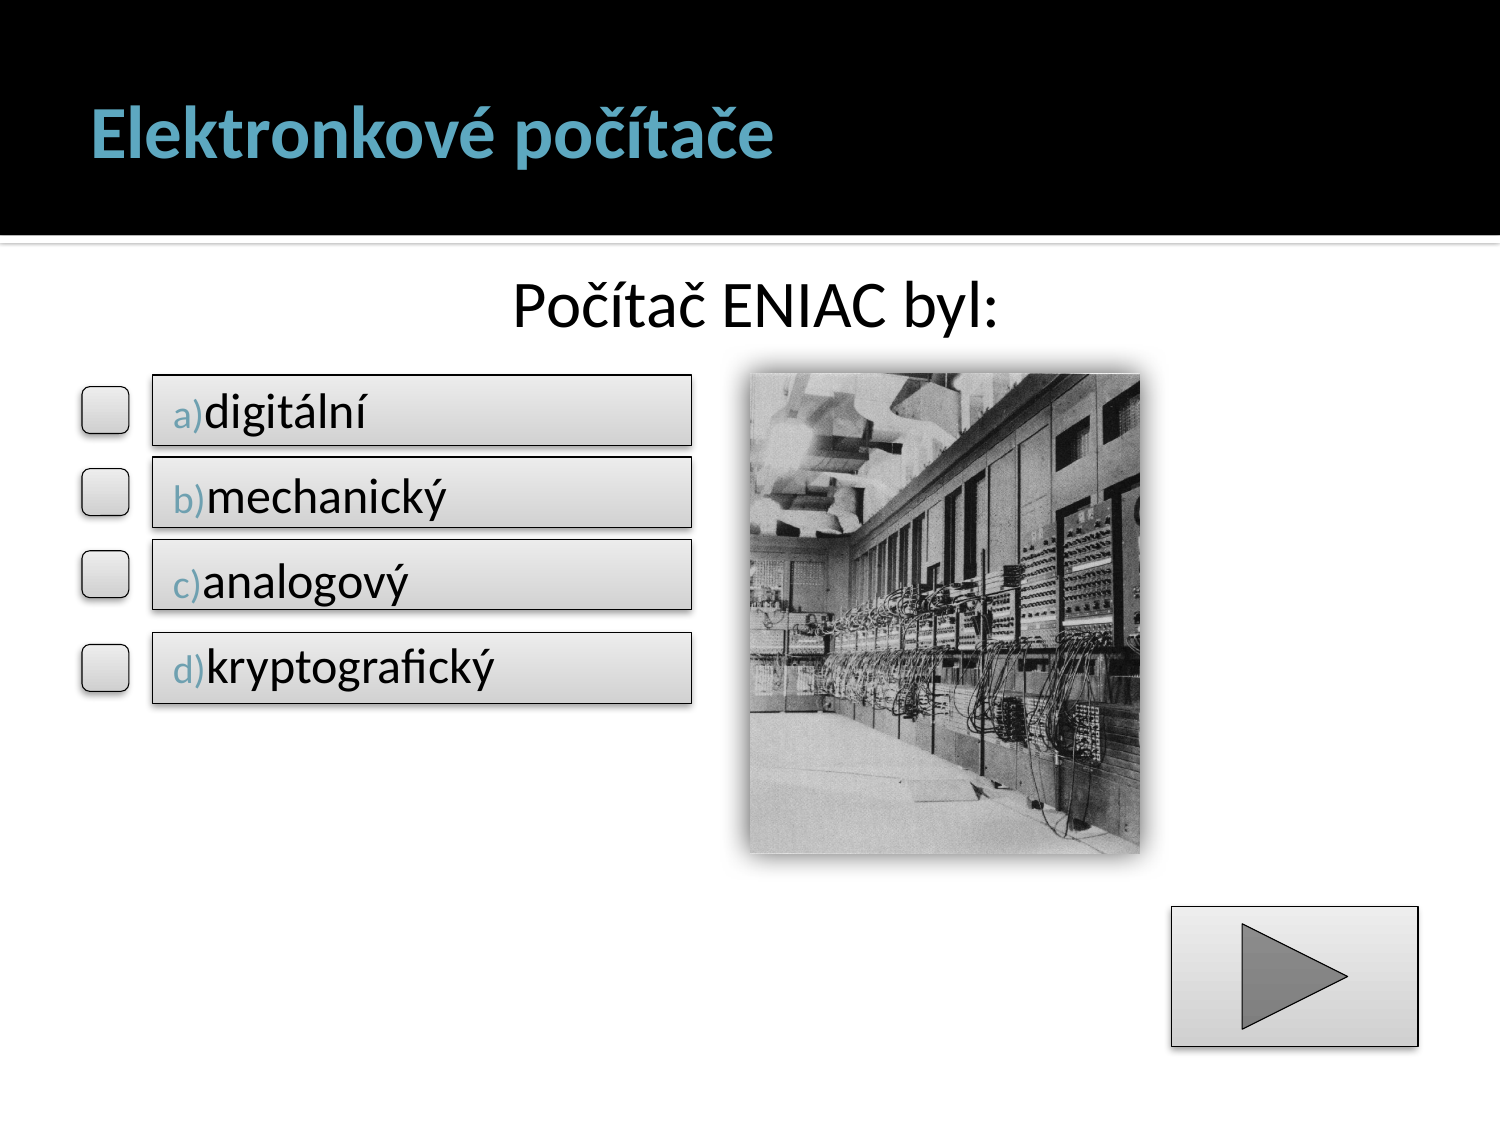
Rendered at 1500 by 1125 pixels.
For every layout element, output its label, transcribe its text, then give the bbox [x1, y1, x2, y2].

text_box [152, 539, 163, 610]
text_box [81, 386, 130, 435]
picture [749, 373, 1140, 855]
text_box digitální mechanický analogový kryptografický [163, 363, 703, 973]
text_box [81, 550, 130, 599]
text_box [152, 374, 163, 446]
text_box [81, 468, 130, 517]
title Elektronkové počítače [75, 25, 1425, 231]
text_box [1171, 906, 1419, 1047]
text_box [81, 643, 130, 692]
list Počítač ENIAC byl: [75, 246, 1425, 365]
text_box [152, 456, 163, 528]
text_box [152, 632, 163, 704]
